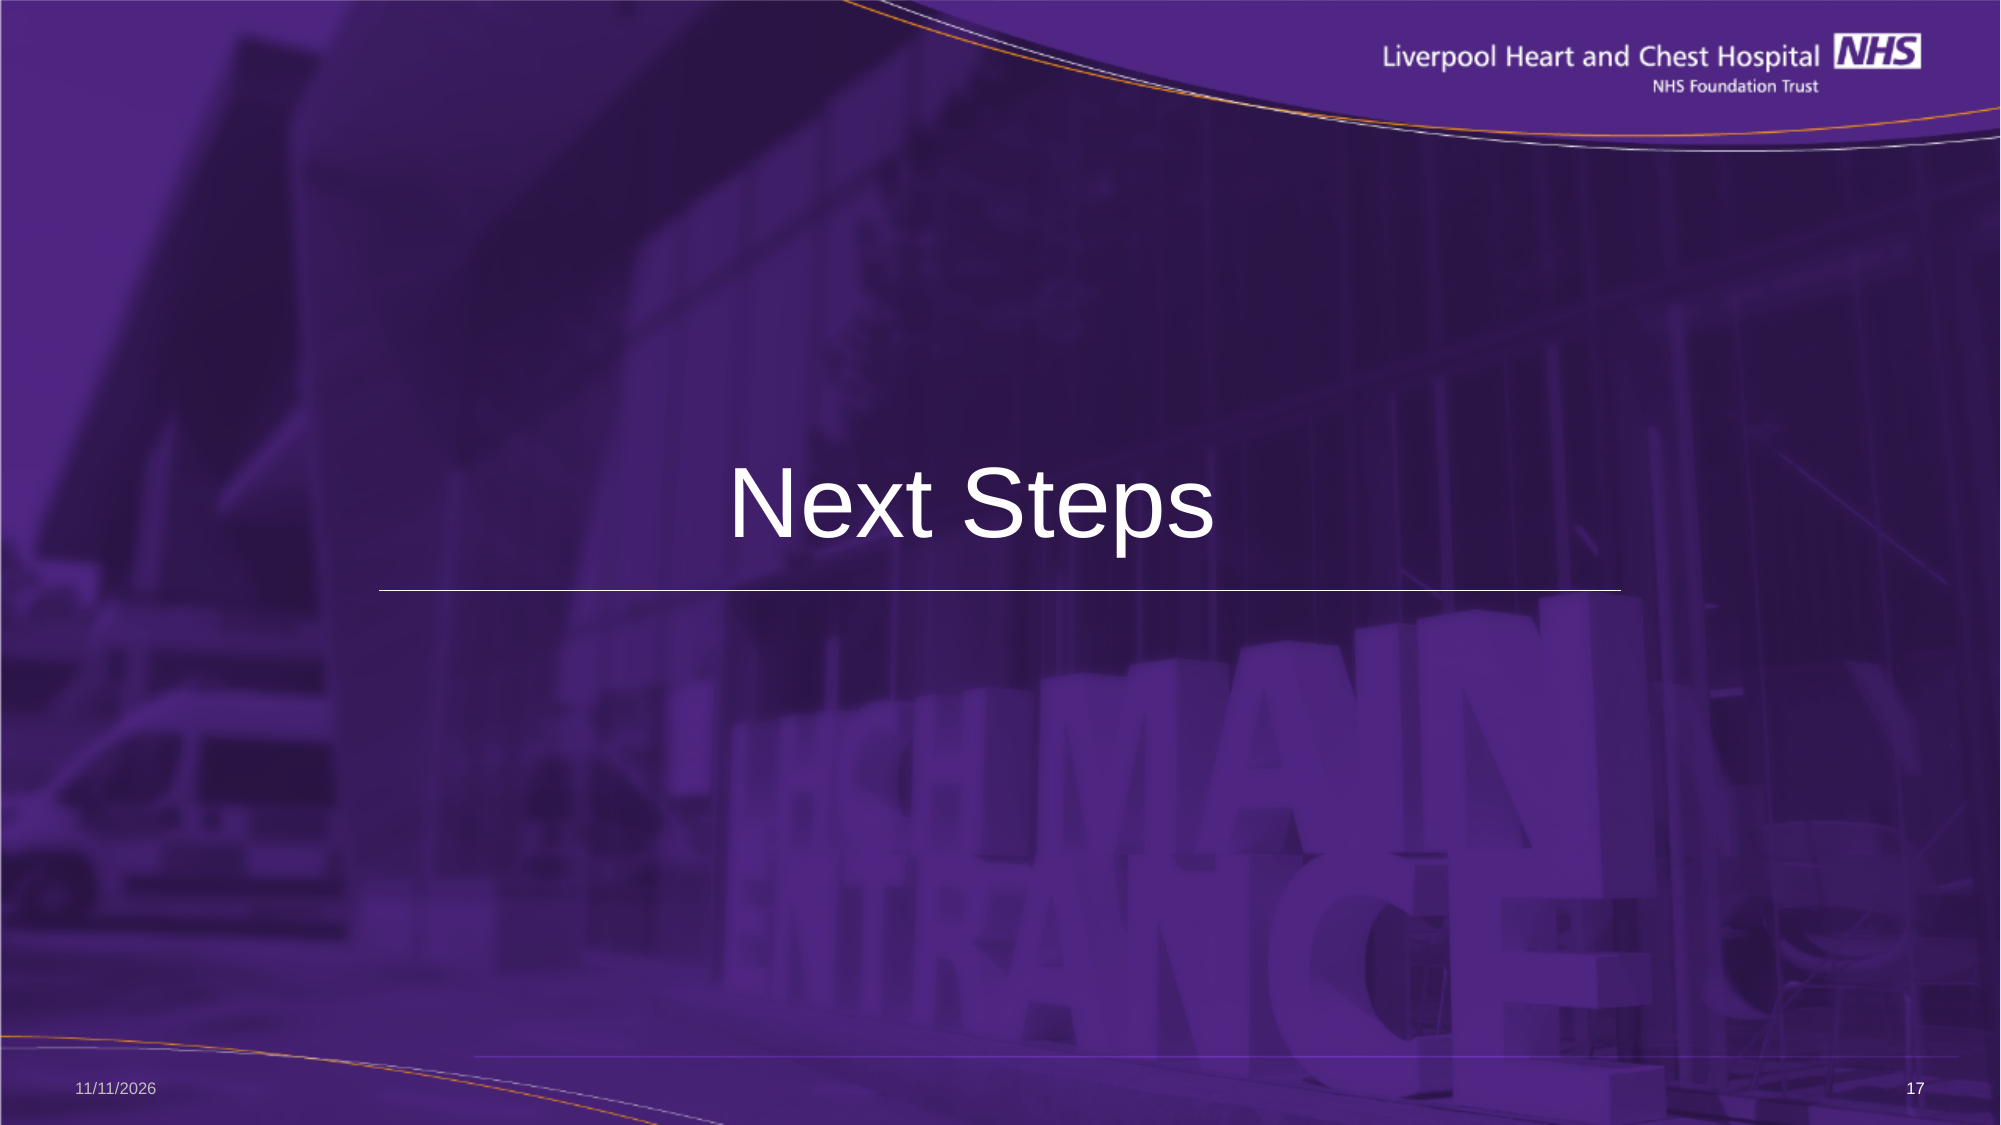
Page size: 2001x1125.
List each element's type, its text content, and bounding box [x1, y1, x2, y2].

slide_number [60, 1058, 511, 1118]
title Next Steps [139, 518, 1861, 657]
picture [0, 0, 2001, 1125]
slide_number 17 [1489, 1058, 1940, 1118]
